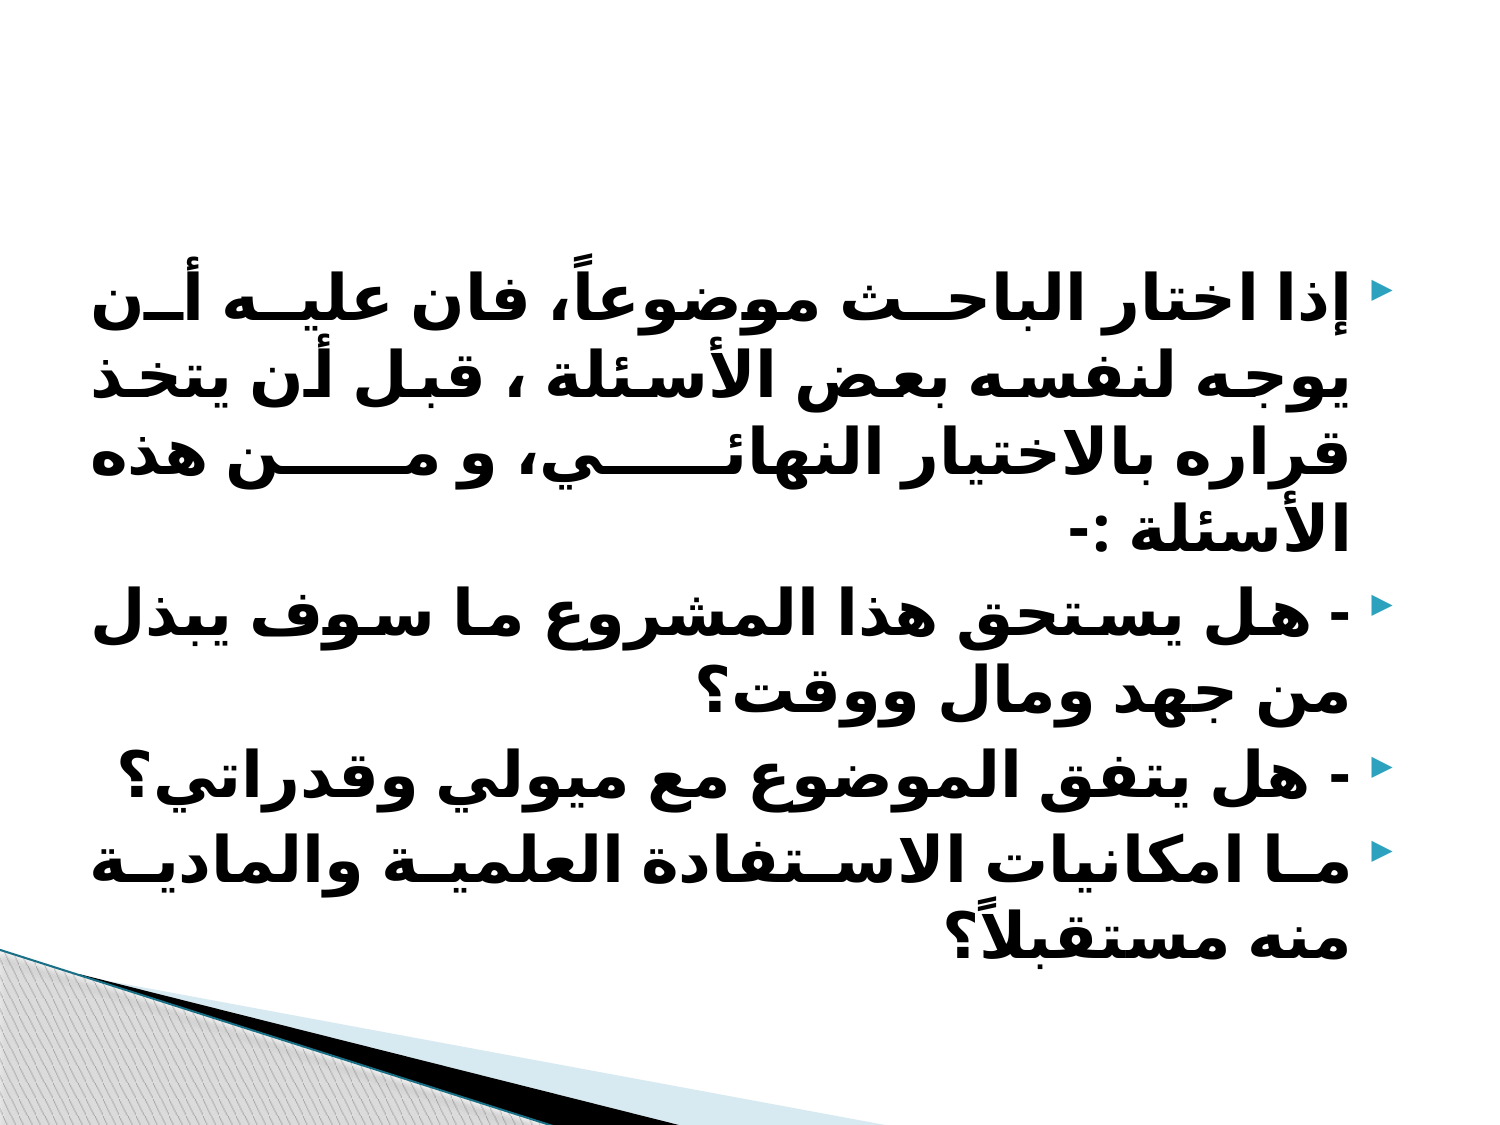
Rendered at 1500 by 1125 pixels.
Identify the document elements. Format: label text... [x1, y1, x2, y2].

list إذا اختار الباحث موضوعاً، فان عليه أن يوجه لنفسه بعض الأسئلة ، قبل أن يتخذ قراره بالاختيار النهائي، و من هذه الأسئلة :- - هل يستحق هذا المشروع ما سوف يبذل من جهد ومال ووقت؟ - هل يتفق الموضوع مع ميولي وقدراتي؟ ما امكانيات الاستفادة العلمية والمادية منه مستقبلاً؟ [75, 243, 1425, 986]
